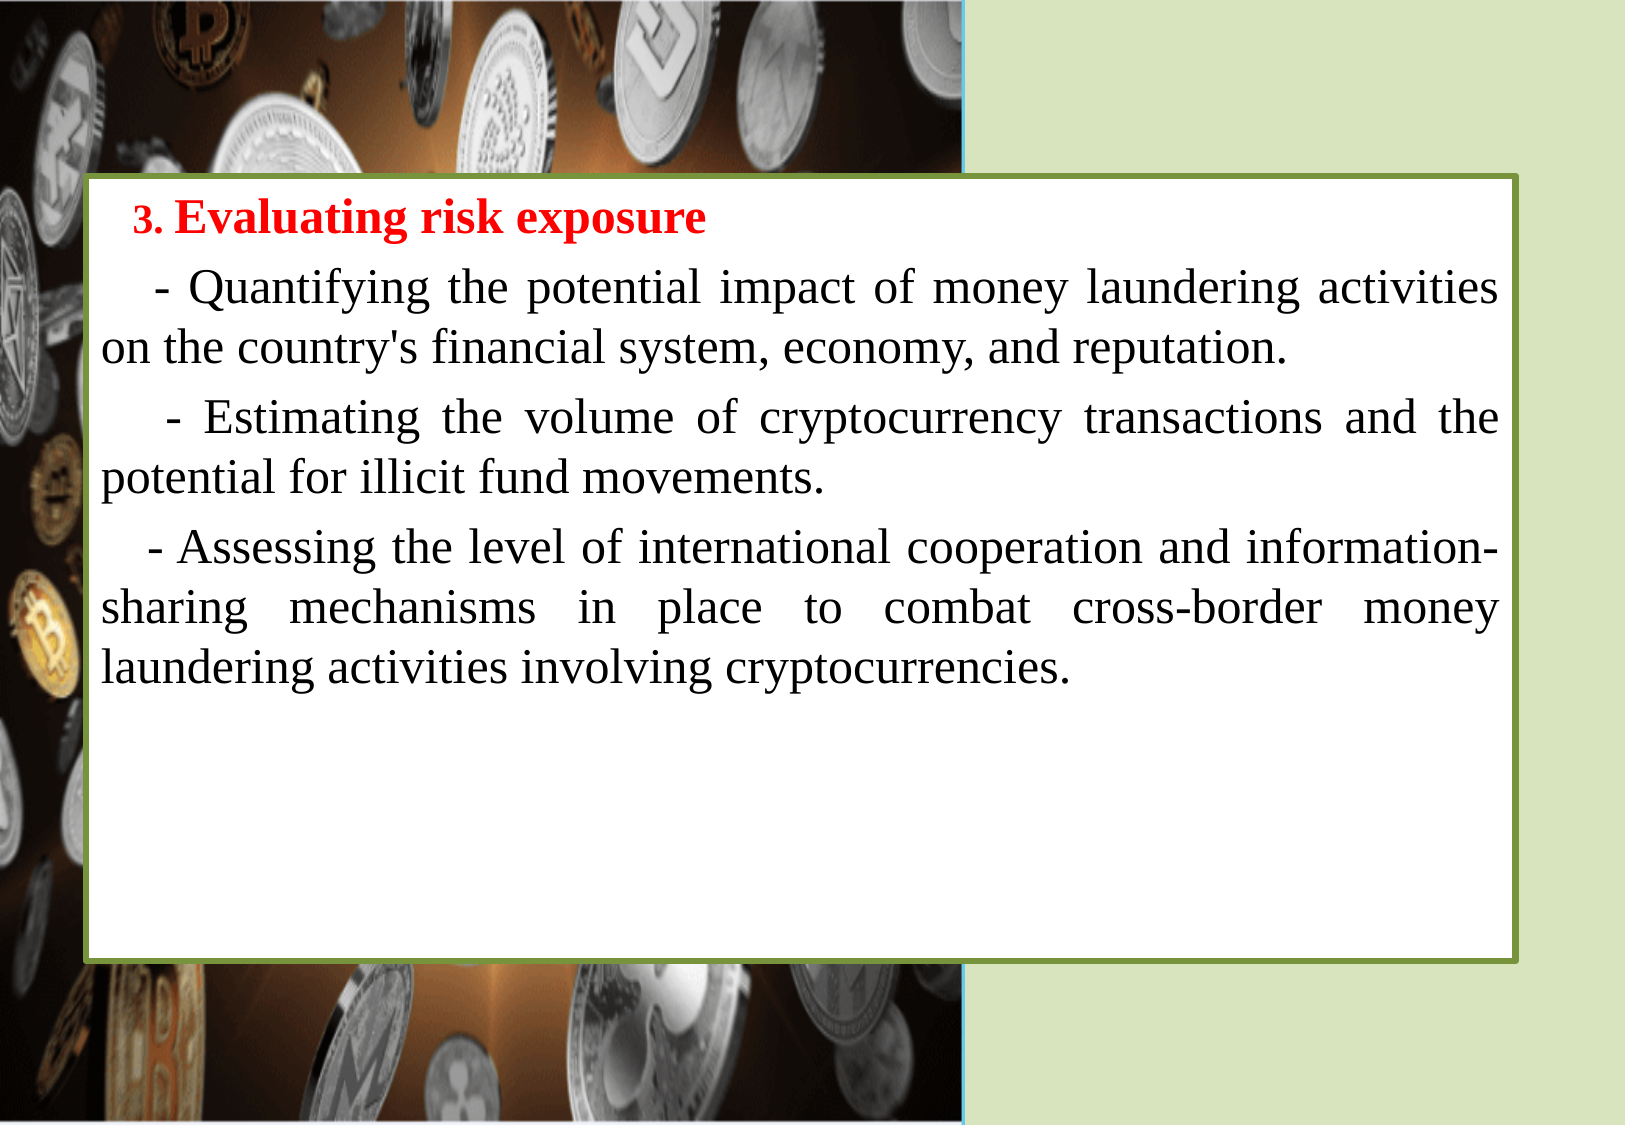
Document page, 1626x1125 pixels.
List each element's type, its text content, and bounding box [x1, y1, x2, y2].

subtitle 3. Evaluating risk exposure - Quantifying the potential impact of money laundering activities on the country's financial system, economy, and reputation. - Estimating the volume of cryptocurrency transactions and the potential for illicit fund movements. - Assessing the level of international cooperation and information-sharing mechanisms in place to combat cross-border money laundering activities involving cryptocurrencies. [968, 175, 1516, 961]
picture [0, 0, 965, 1125]
